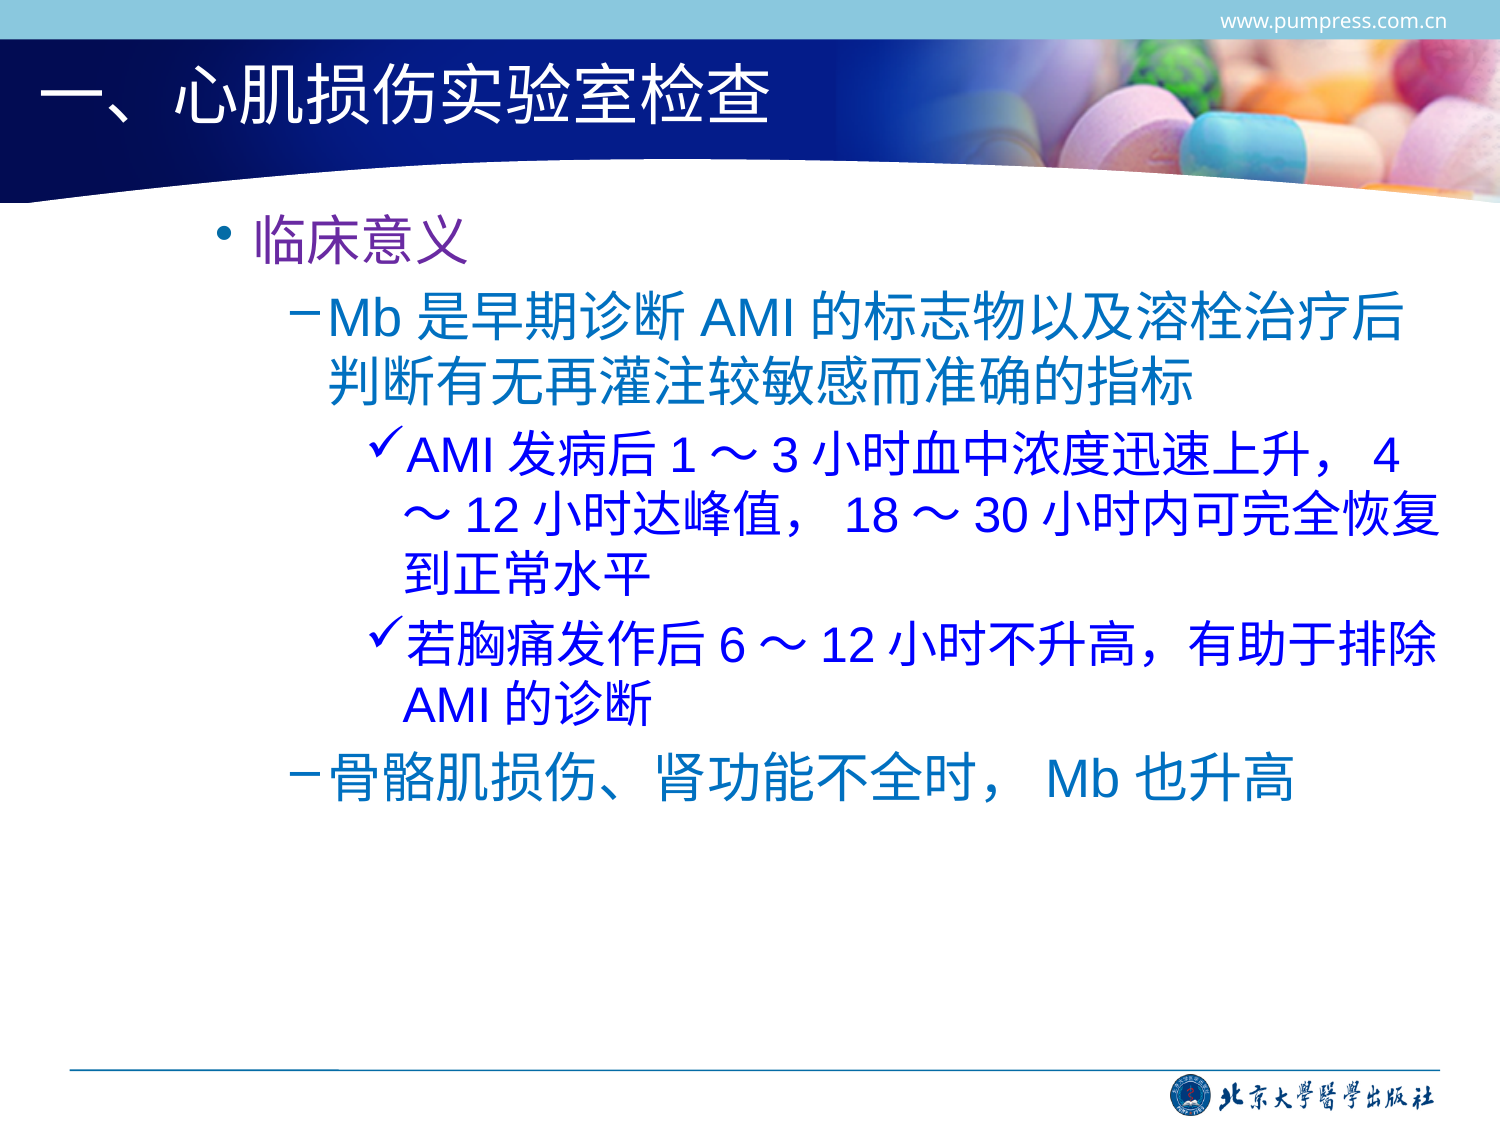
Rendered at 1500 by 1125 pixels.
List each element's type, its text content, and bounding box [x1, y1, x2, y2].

picture [0, 40, 1500, 203]
title 一、心肌损伤实验室检查 [23, 46, 1349, 140]
list 临床意义 Mb是早期诊断AMI的标志物以及溶栓治疗后判断有无再灌注较敏感而准确的指标 AMI发病后1～3小时血中浓度迅速上升，4～12小时达峰值，18～30小时内可完全恢复到正常水平 若胸痛发作后6～12小时不升高，有助于排除AMI的诊断 骨骼肌损伤、肾功能不全时，Mb也升高 [49, 198, 1463, 1026]
picture [1170, 1074, 1436, 1118]
slide_number www.pumpress.com.cn [1024, 0, 1463, 38]
